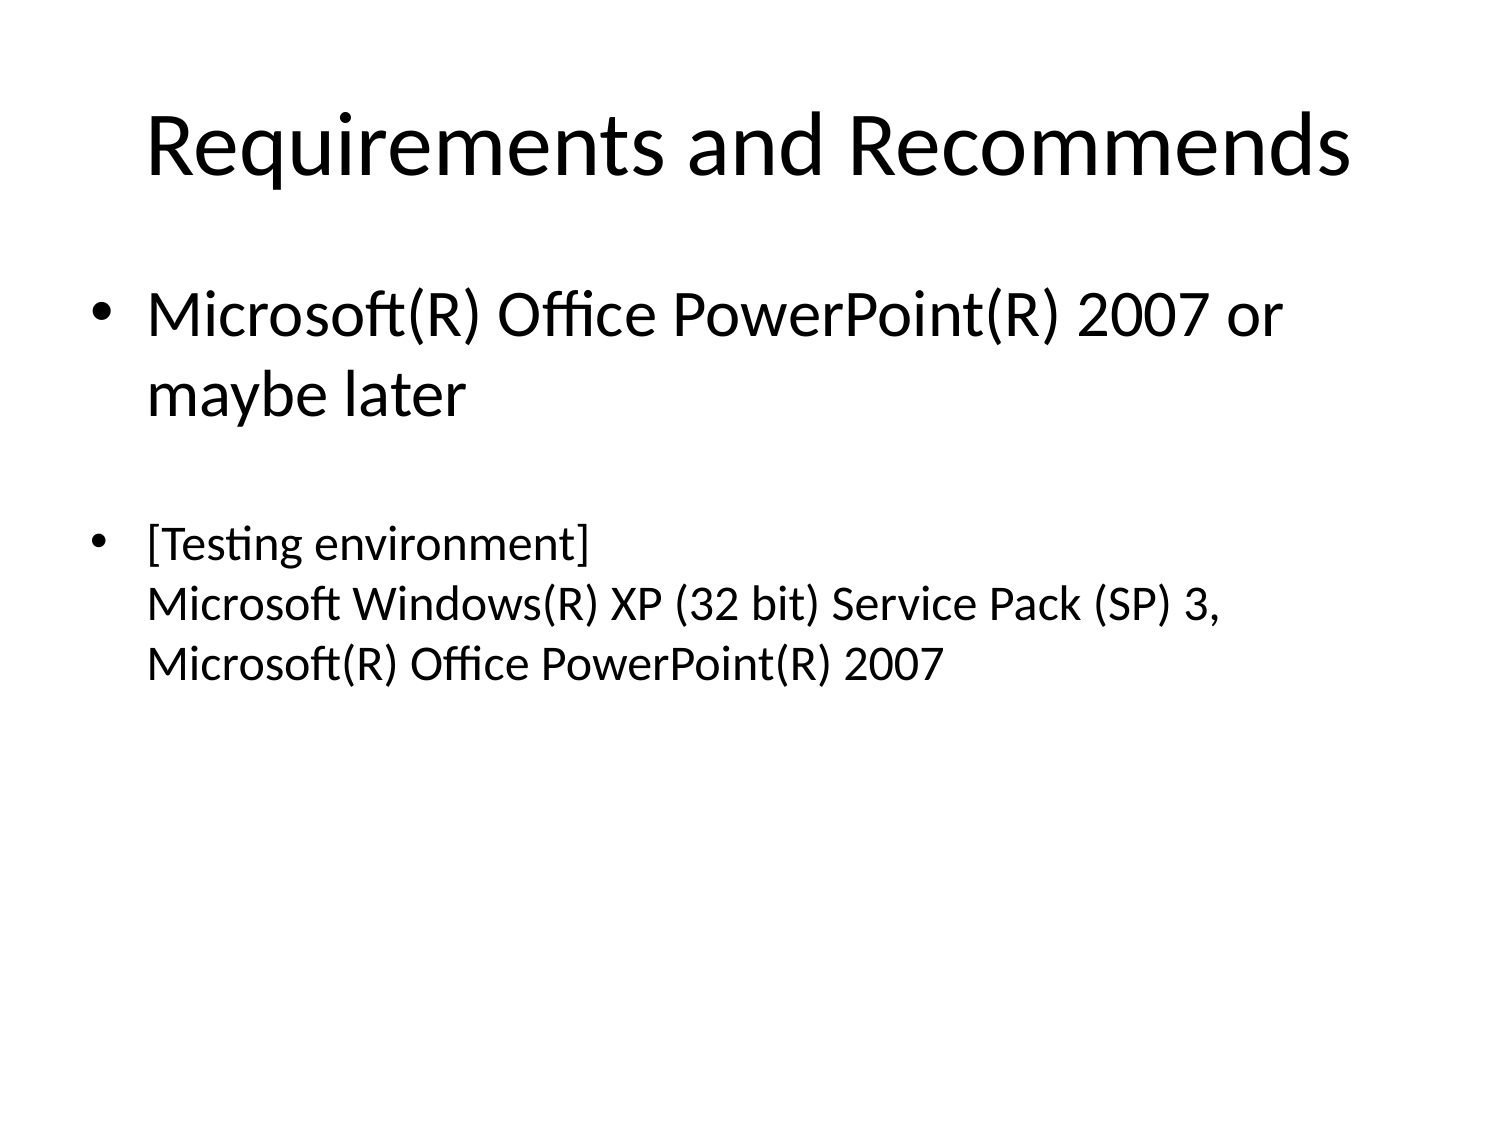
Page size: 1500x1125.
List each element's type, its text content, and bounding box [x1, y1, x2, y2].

title Requirements and Recommends [75, 45, 1425, 233]
list Microsoft(R) Office PowerPoint(R) 2007 or maybe later [Testing environment] Microsoft Windows(R) XP (32 bit) Service Pack (SP) 3, Microsoft(R) Office PowerPoint(R) 2007 [75, 262, 1425, 1005]
